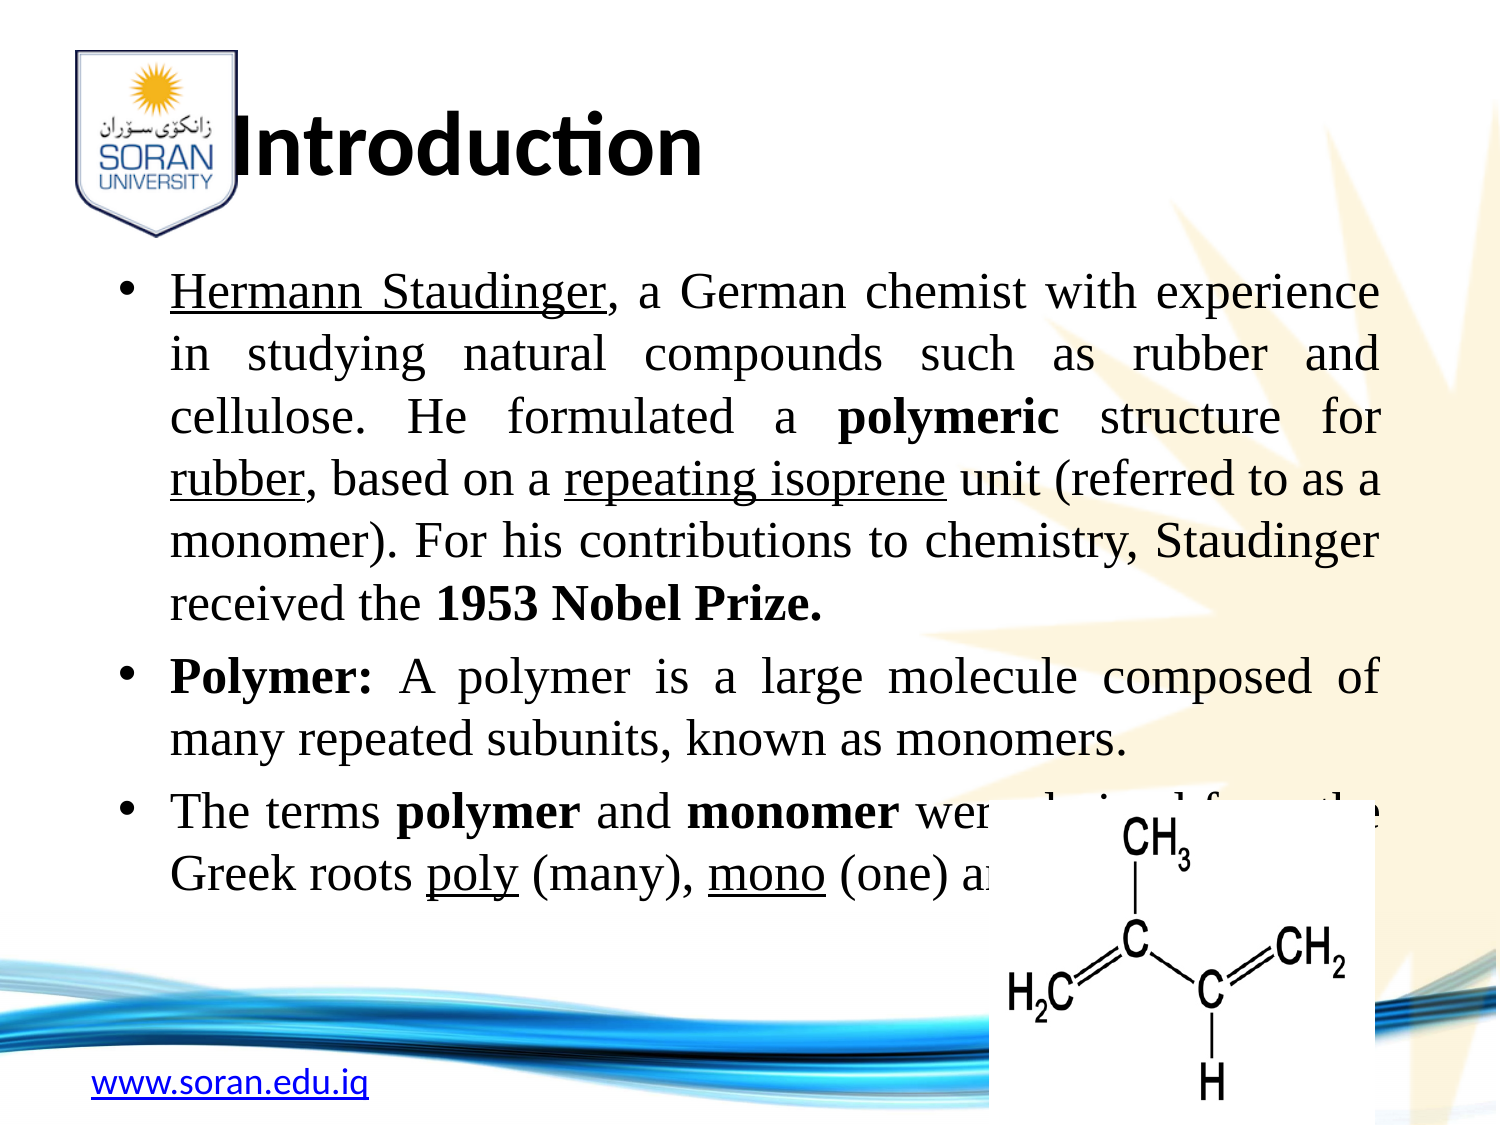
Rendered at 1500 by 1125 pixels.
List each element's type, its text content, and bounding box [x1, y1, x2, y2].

picture [0, 99, 1500, 1125]
list Hermann Staudinger, a German chemist with experience in studying natural compounds such as rubber and cellulose. He formulated a polymeric structure for rubber, based on a repeating isoprene unit (referred to as a monomer). For his contributions to chemistry, Staudinger received the 1953 Nobel Prize. Polymer: A polymer is a large molecule composed of many repeated subunits, known as monomers. The terms polymer and monomer were derived from the Greek roots poly (many), mono (one) and meros (part). [103, 248, 1397, 963]
picture [75, 233, 238, 238]
title Introduction [75, 45, 1425, 233]
